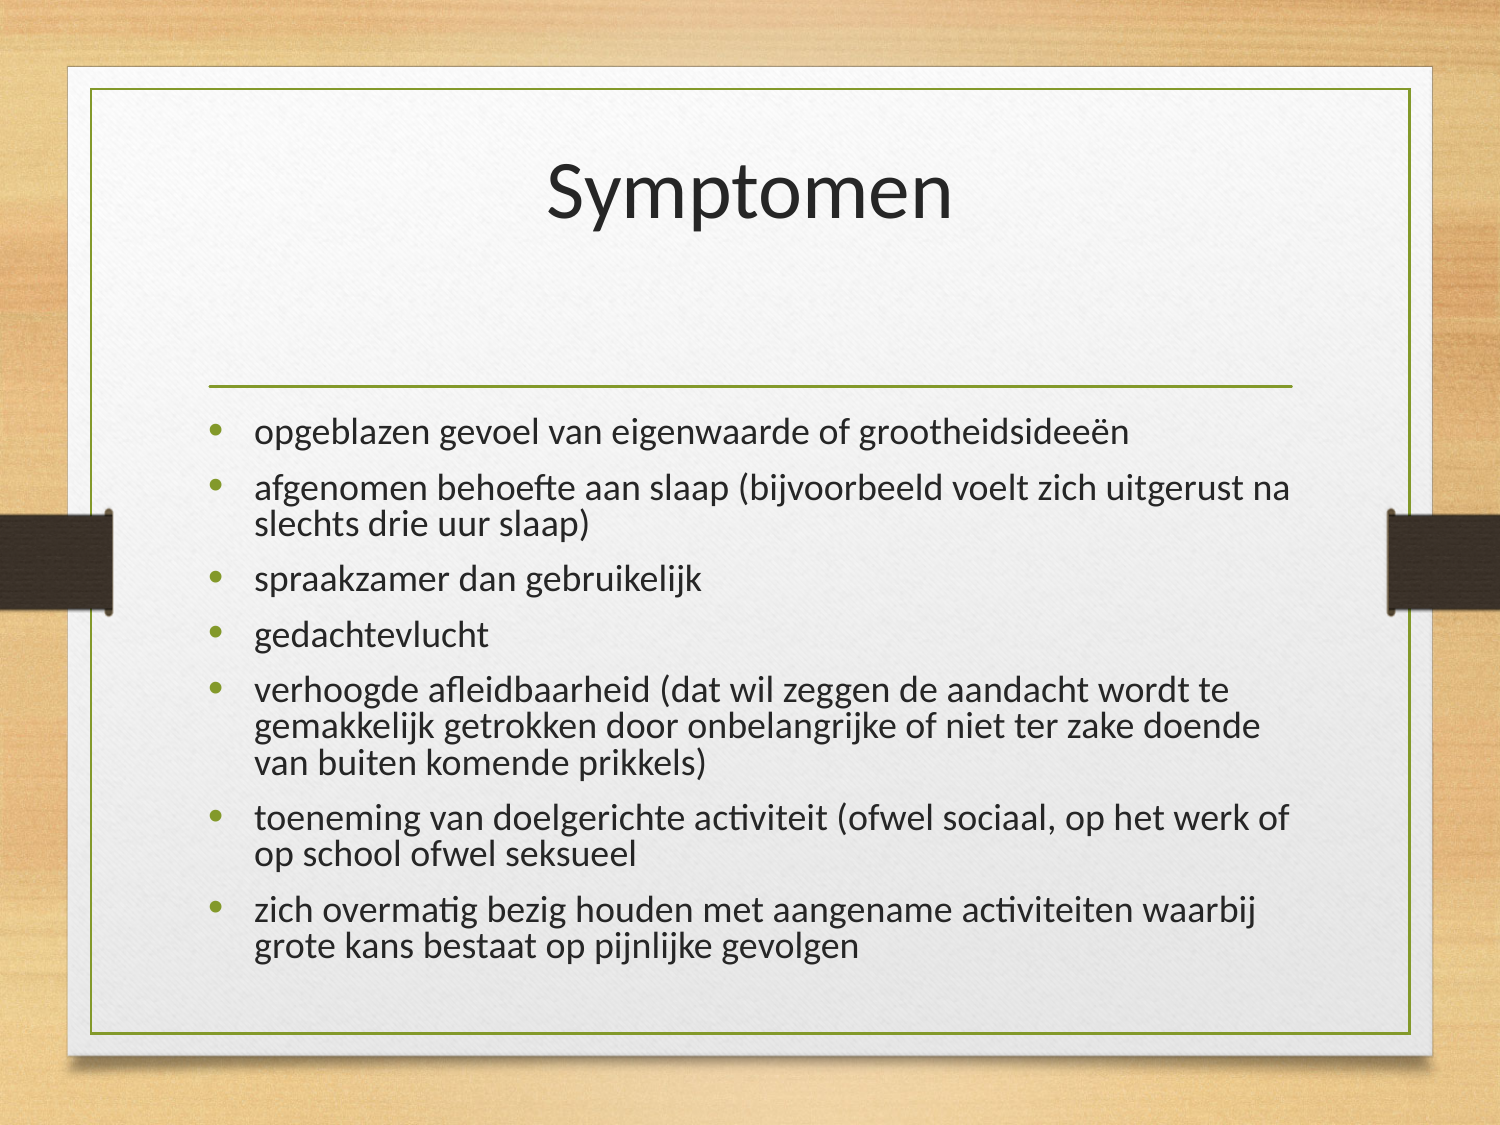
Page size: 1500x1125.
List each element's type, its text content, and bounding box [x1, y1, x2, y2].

picture [0, 0, 1500, 1125]
title Symptomen [193, 78, 1309, 293]
list opgeblazen gevoel van eigenwaarde of grootheidsideeën afgenomen behoefte aan slaap (bijvoorbeeld voelt zich uitgerust na slechts drie uur slaap) spraakzamer dan gebruikelijk gedachtevlucht verhoogde afleidbaarheid (dat wil zeggen de aandacht wordt te gemakkelijk getrokken door onbelangrijke of niet ter zake doende van buiten komende prikkels) toeneming van doelgerichte activiteit (ofwel sociaal, op het werk of op school ofwel seksueel zich overmatig bezig houden met aangename activiteiten waarbij grote kans bestaat op pijnlijke gevolgen [193, 408, 1309, 974]
